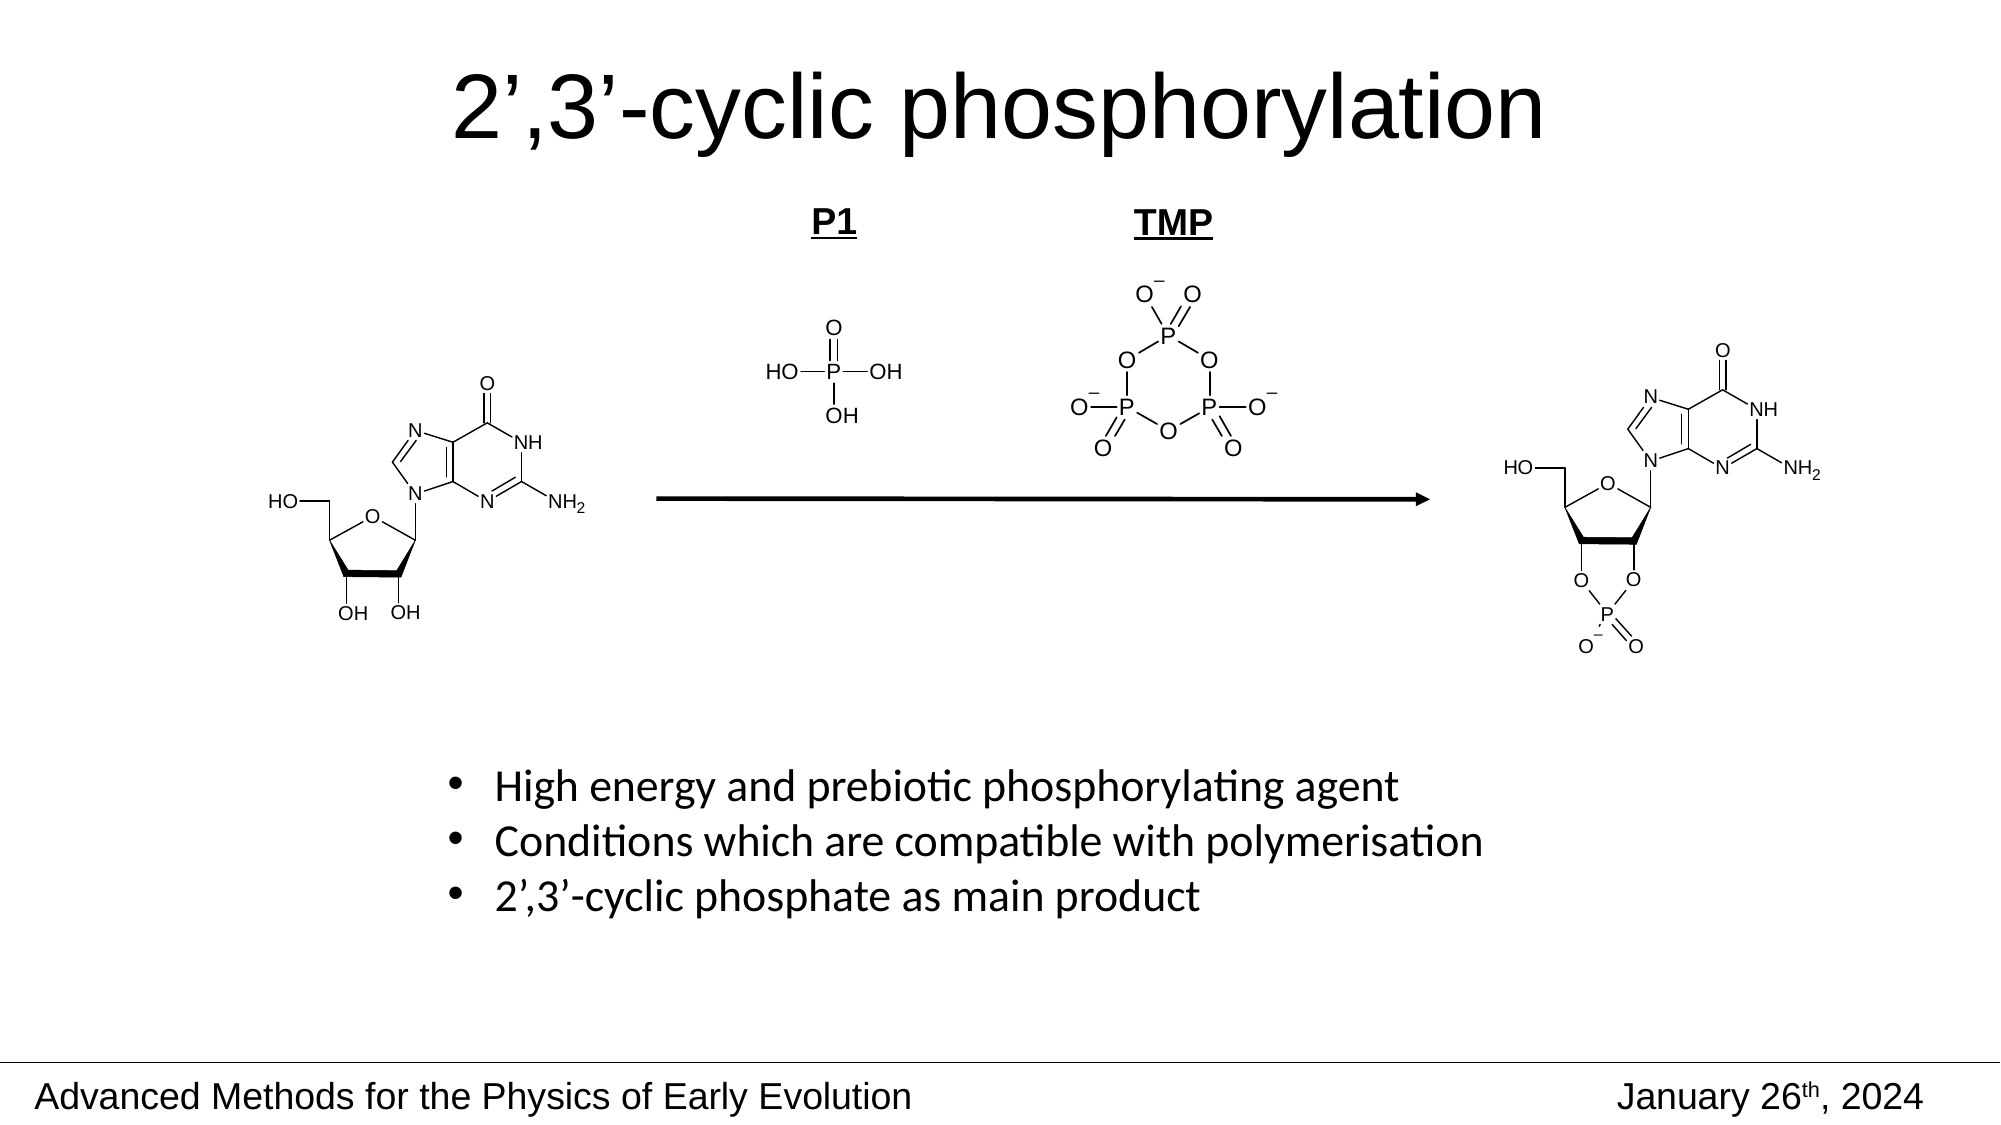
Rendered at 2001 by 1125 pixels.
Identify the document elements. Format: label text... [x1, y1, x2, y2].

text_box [765, 315, 904, 429]
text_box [268, 372, 586, 626]
text_box High energy and prebiotic phosphorylating agent Conditions which are compatible with polymerisation 2’,3’-cyclic phosphate as main product [432, 748, 1500, 928]
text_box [1070, 269, 1278, 463]
text_box P1 [796, 189, 873, 250]
text_box TMP [1119, 190, 1229, 251]
title 2’,3’-cyclic phosphorylation [137, 0, 1863, 218]
text_box Advanced Methods for the Physics of Early Evolution [19, 1064, 928, 1125]
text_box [1503, 339, 1822, 659]
text_box January 26th, 2024 [1602, 1064, 1939, 1125]
